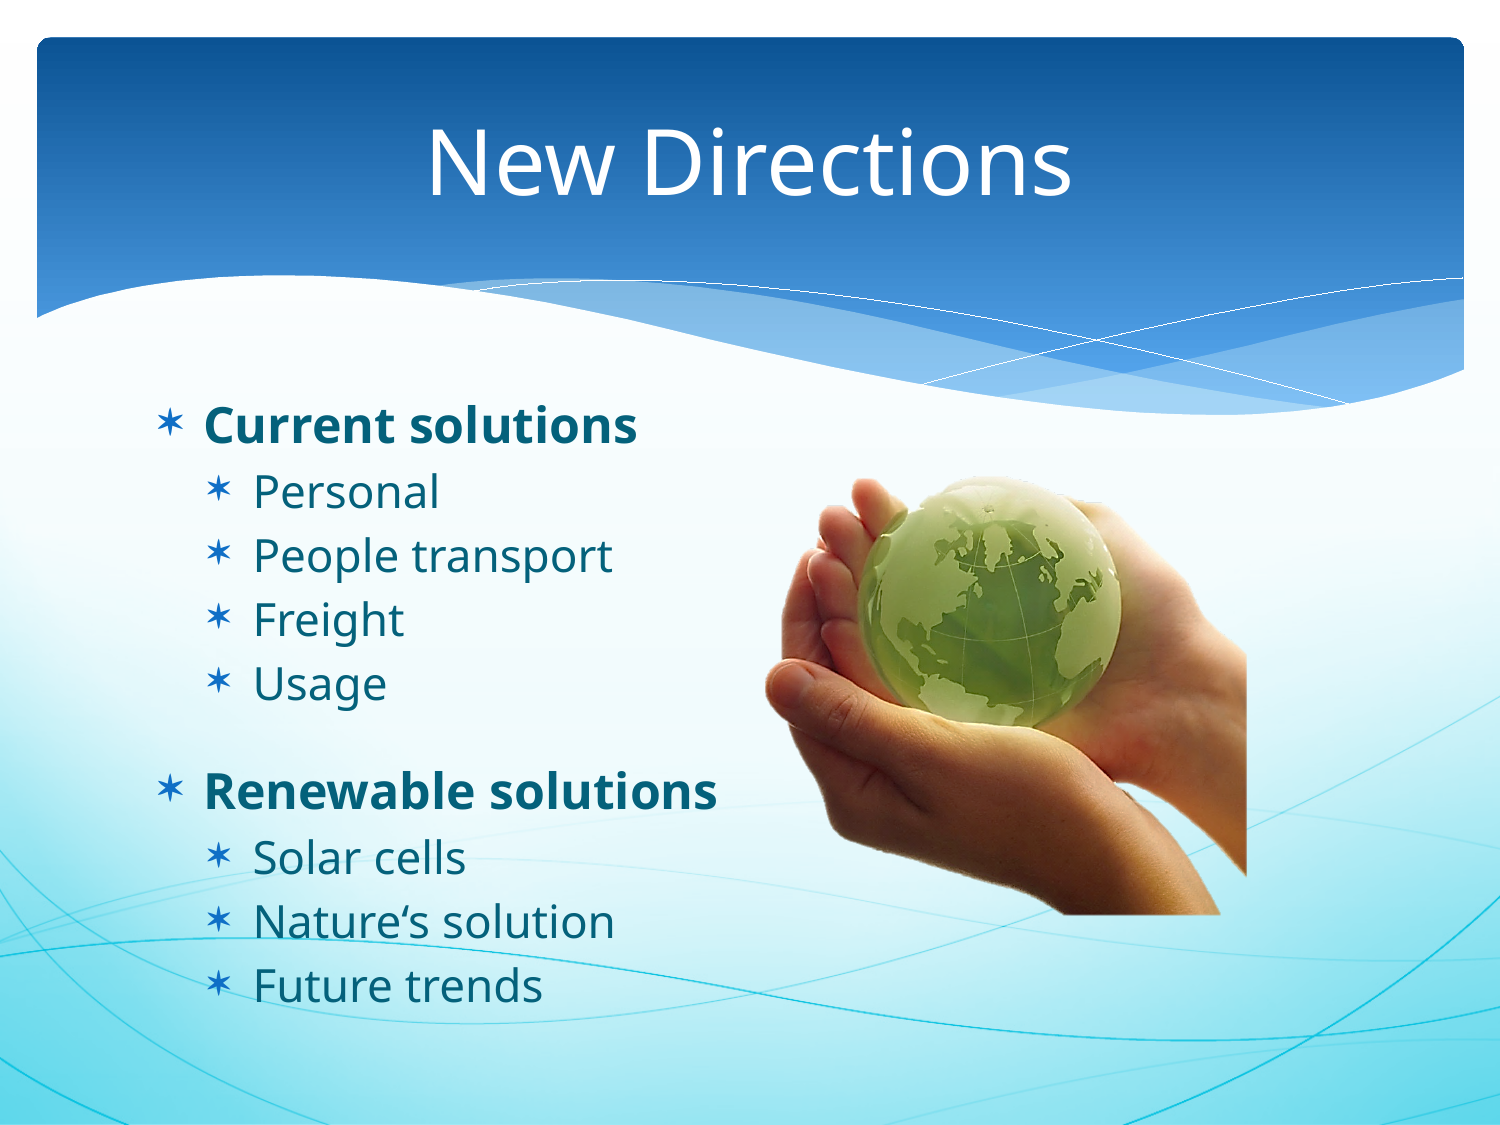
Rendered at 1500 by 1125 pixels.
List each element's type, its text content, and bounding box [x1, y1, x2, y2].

text_box Renewable solutions Solar cells Nature‘s solution Future trends [143, 716, 751, 1059]
picture [655, 325, 1247, 917]
title New Directions [75, 55, 1425, 261]
list Current solutions Personal People transport Freight Usage [143, 385, 649, 716]
